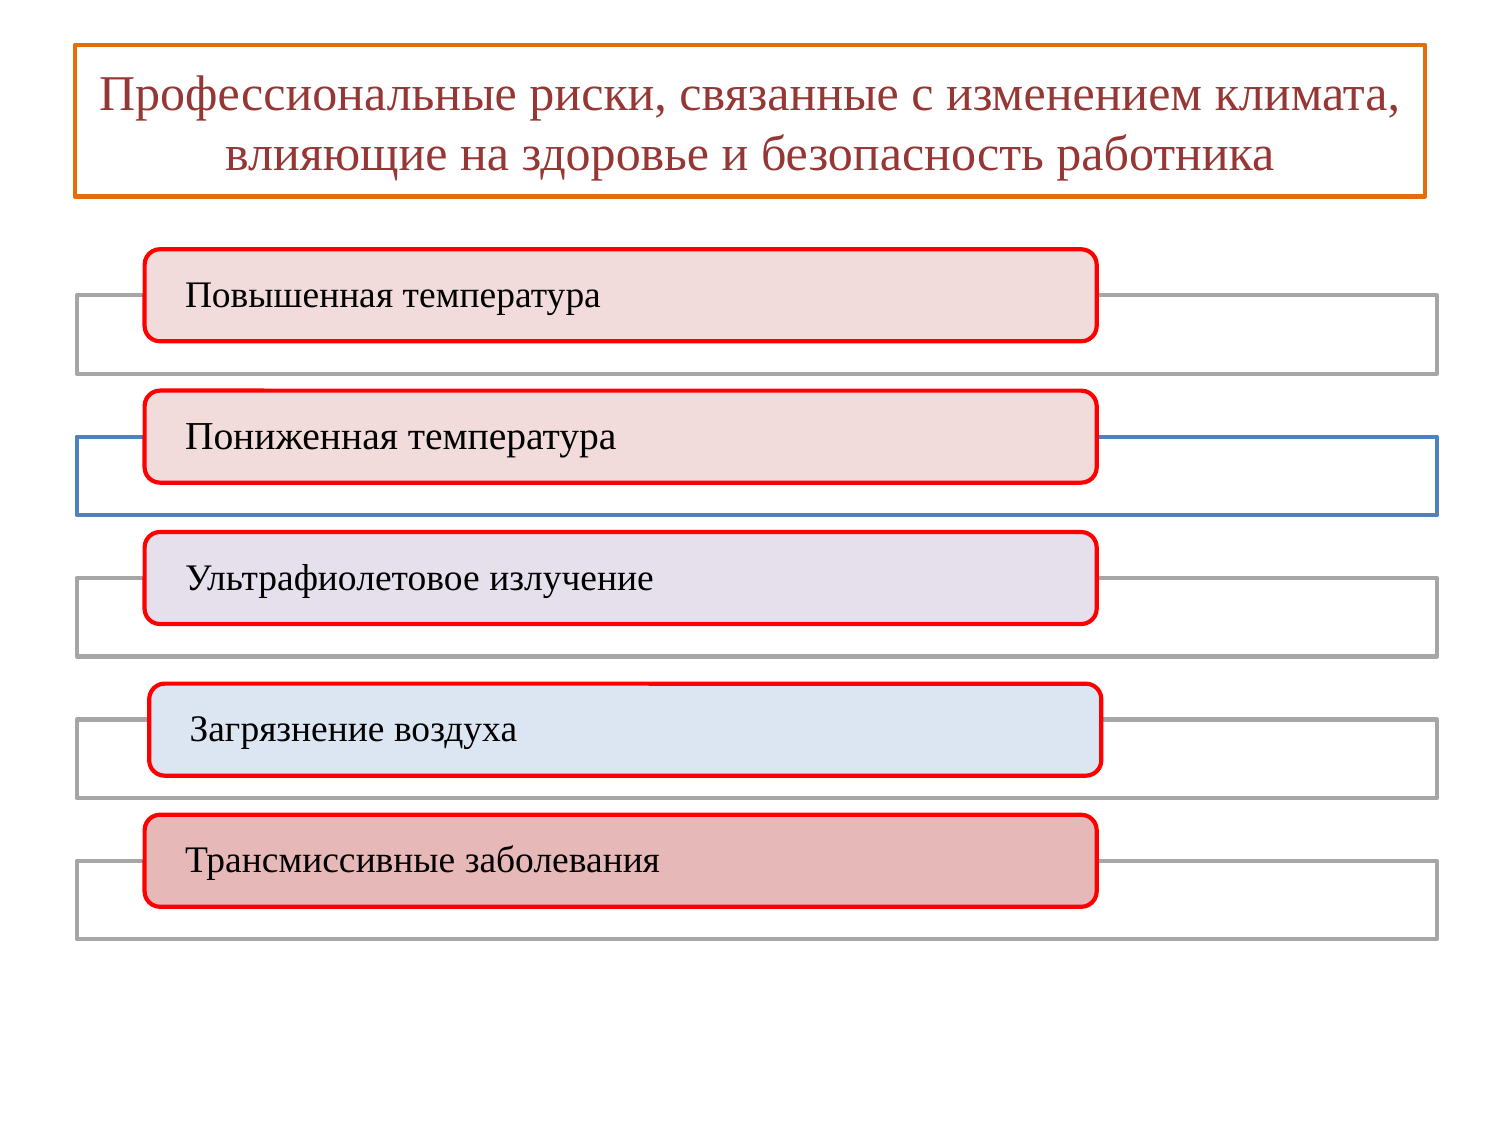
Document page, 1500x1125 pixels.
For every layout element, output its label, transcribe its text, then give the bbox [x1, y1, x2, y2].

title Профессиональные риски, связанные с изменением климата, влияющие на здоровье и безопасность работника [75, 45, 1425, 197]
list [76, 243, 1438, 946]
